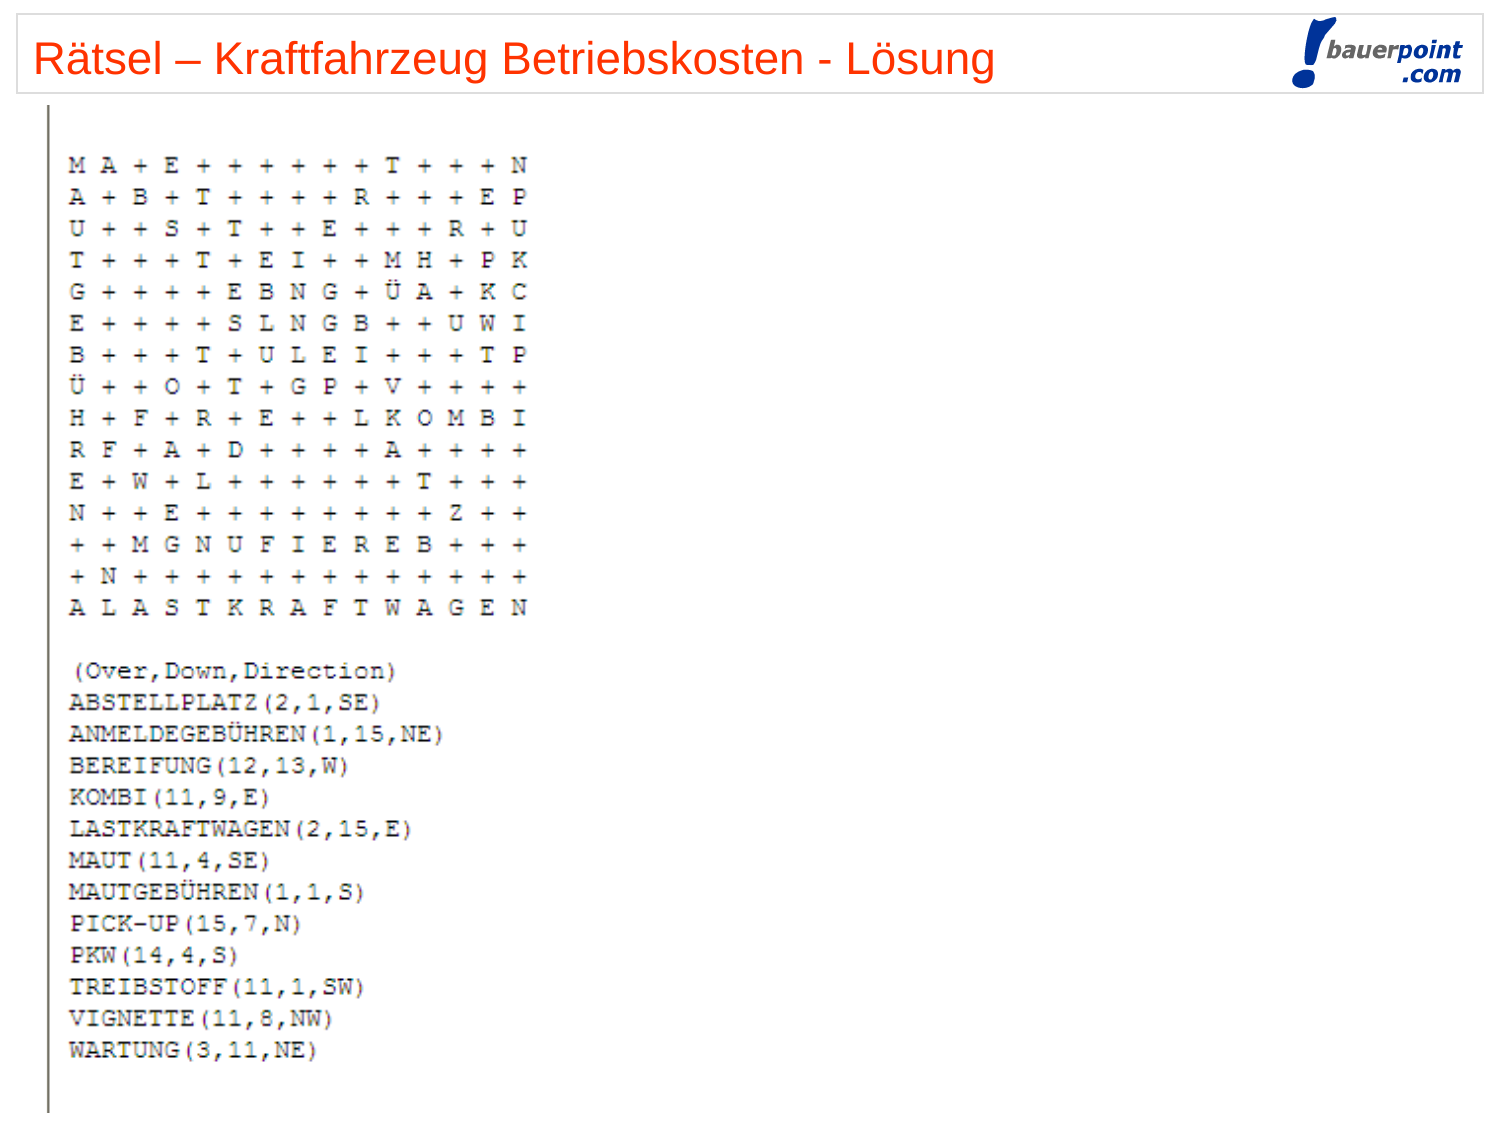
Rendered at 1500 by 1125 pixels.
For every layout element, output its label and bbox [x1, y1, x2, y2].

picture [1292, 17, 1475, 89]
picture [46, 105, 610, 1113]
text_box [16, 14, 1484, 94]
